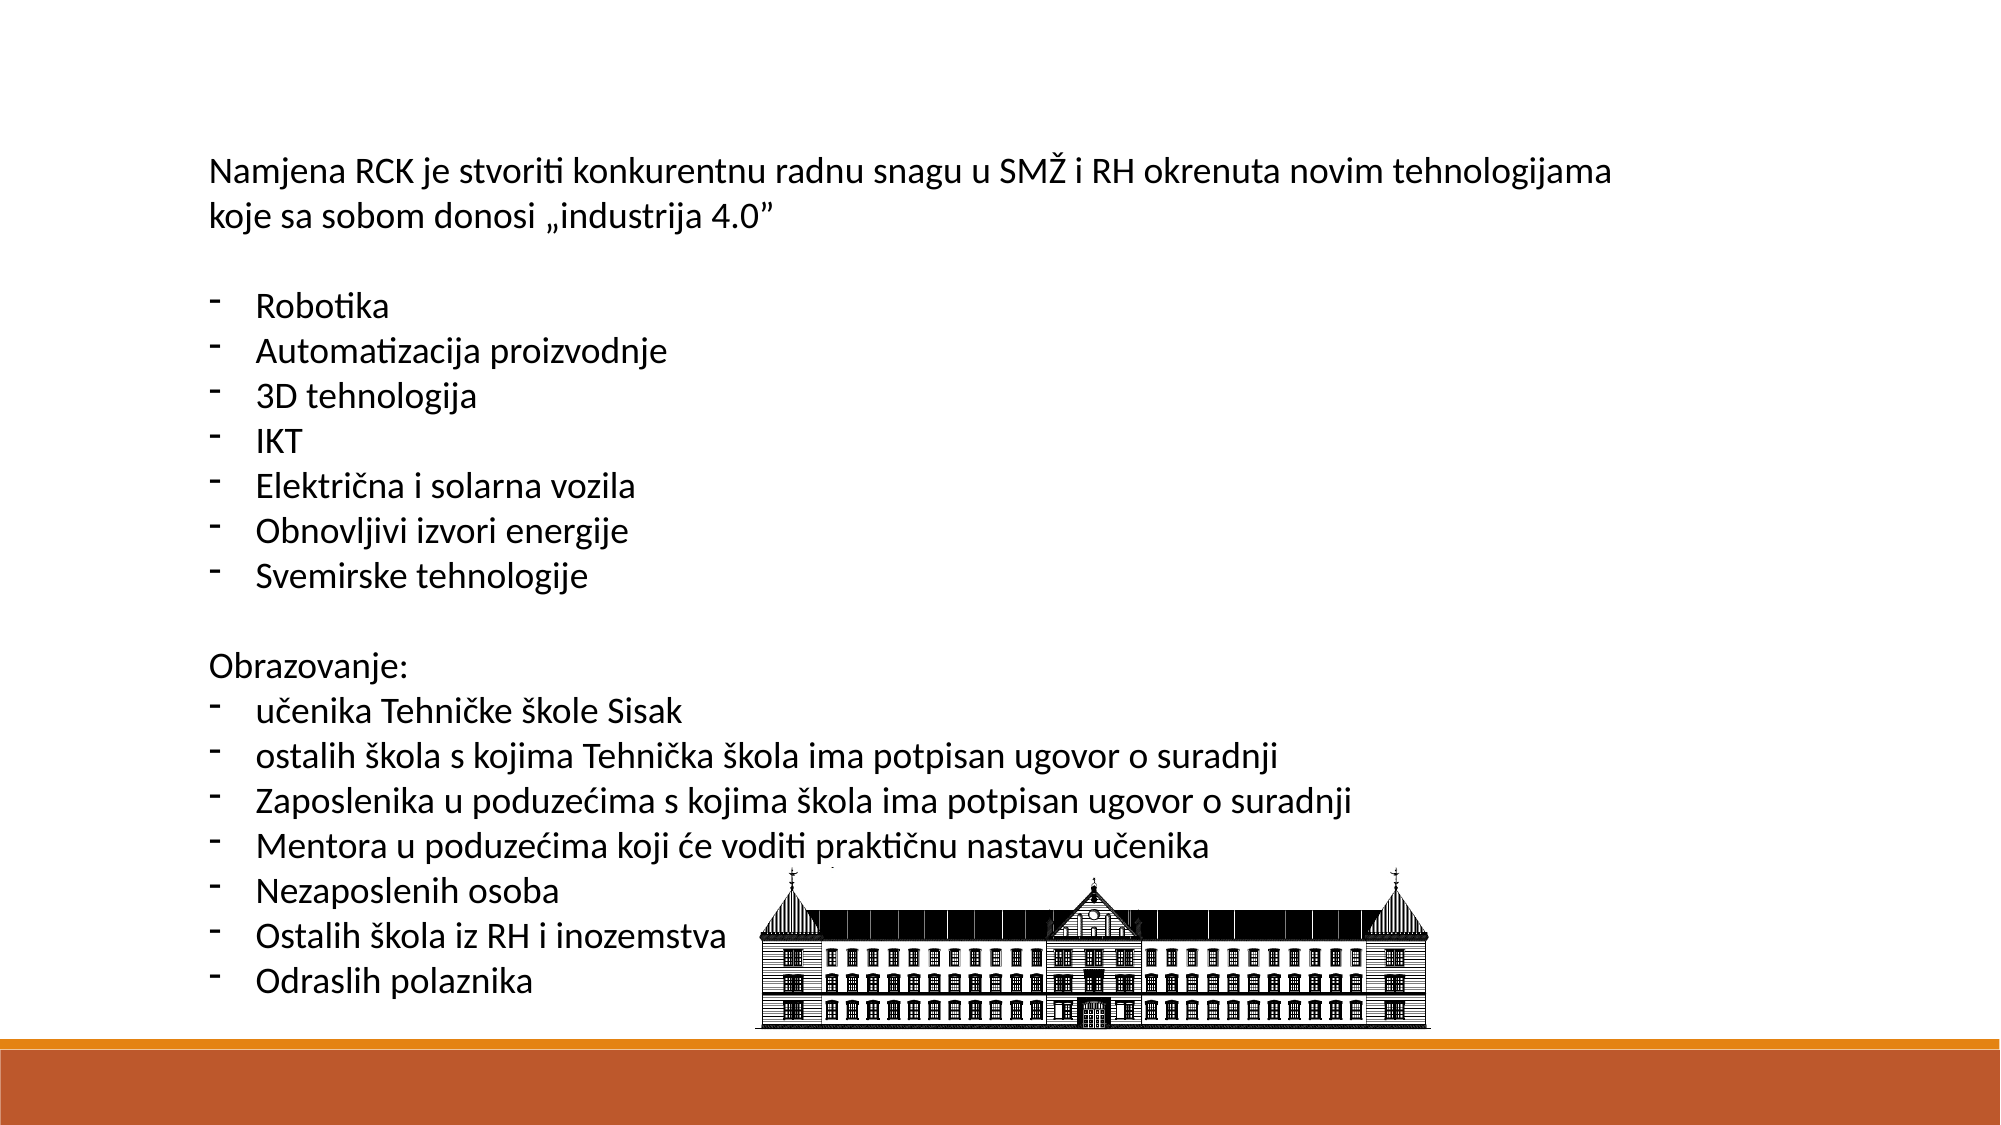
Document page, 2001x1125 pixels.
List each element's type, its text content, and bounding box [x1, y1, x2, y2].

text_box Namjena RCK je stvoriti konkurentnu radnu snagu u SMŽ i RH okrenuta novim tehnologijama koje sa sobom donosi „industrija 4.0” Robotika Automatizacija proizvodnje 3D tehnologija IKT Električna i solarna vozila Obnovljivi izvori energije Svemirske tehnologije Obrazovanje: učenika Tehničke škole Sisak ostalih škola s kojima Tehnička škola ima potpisan ugovor o suradnji Zaposlenika u poduzećima s kojima škola ima potpisan ugovor o suradnji Mentora u poduzećima koji će voditi praktičnu nastavu učenika Nezaposlenih osoba Ostalih škola iz RH i inozemstva Odraslih polaznika [193, 138, 1893, 1054]
picture [755, 867, 1431, 1034]
